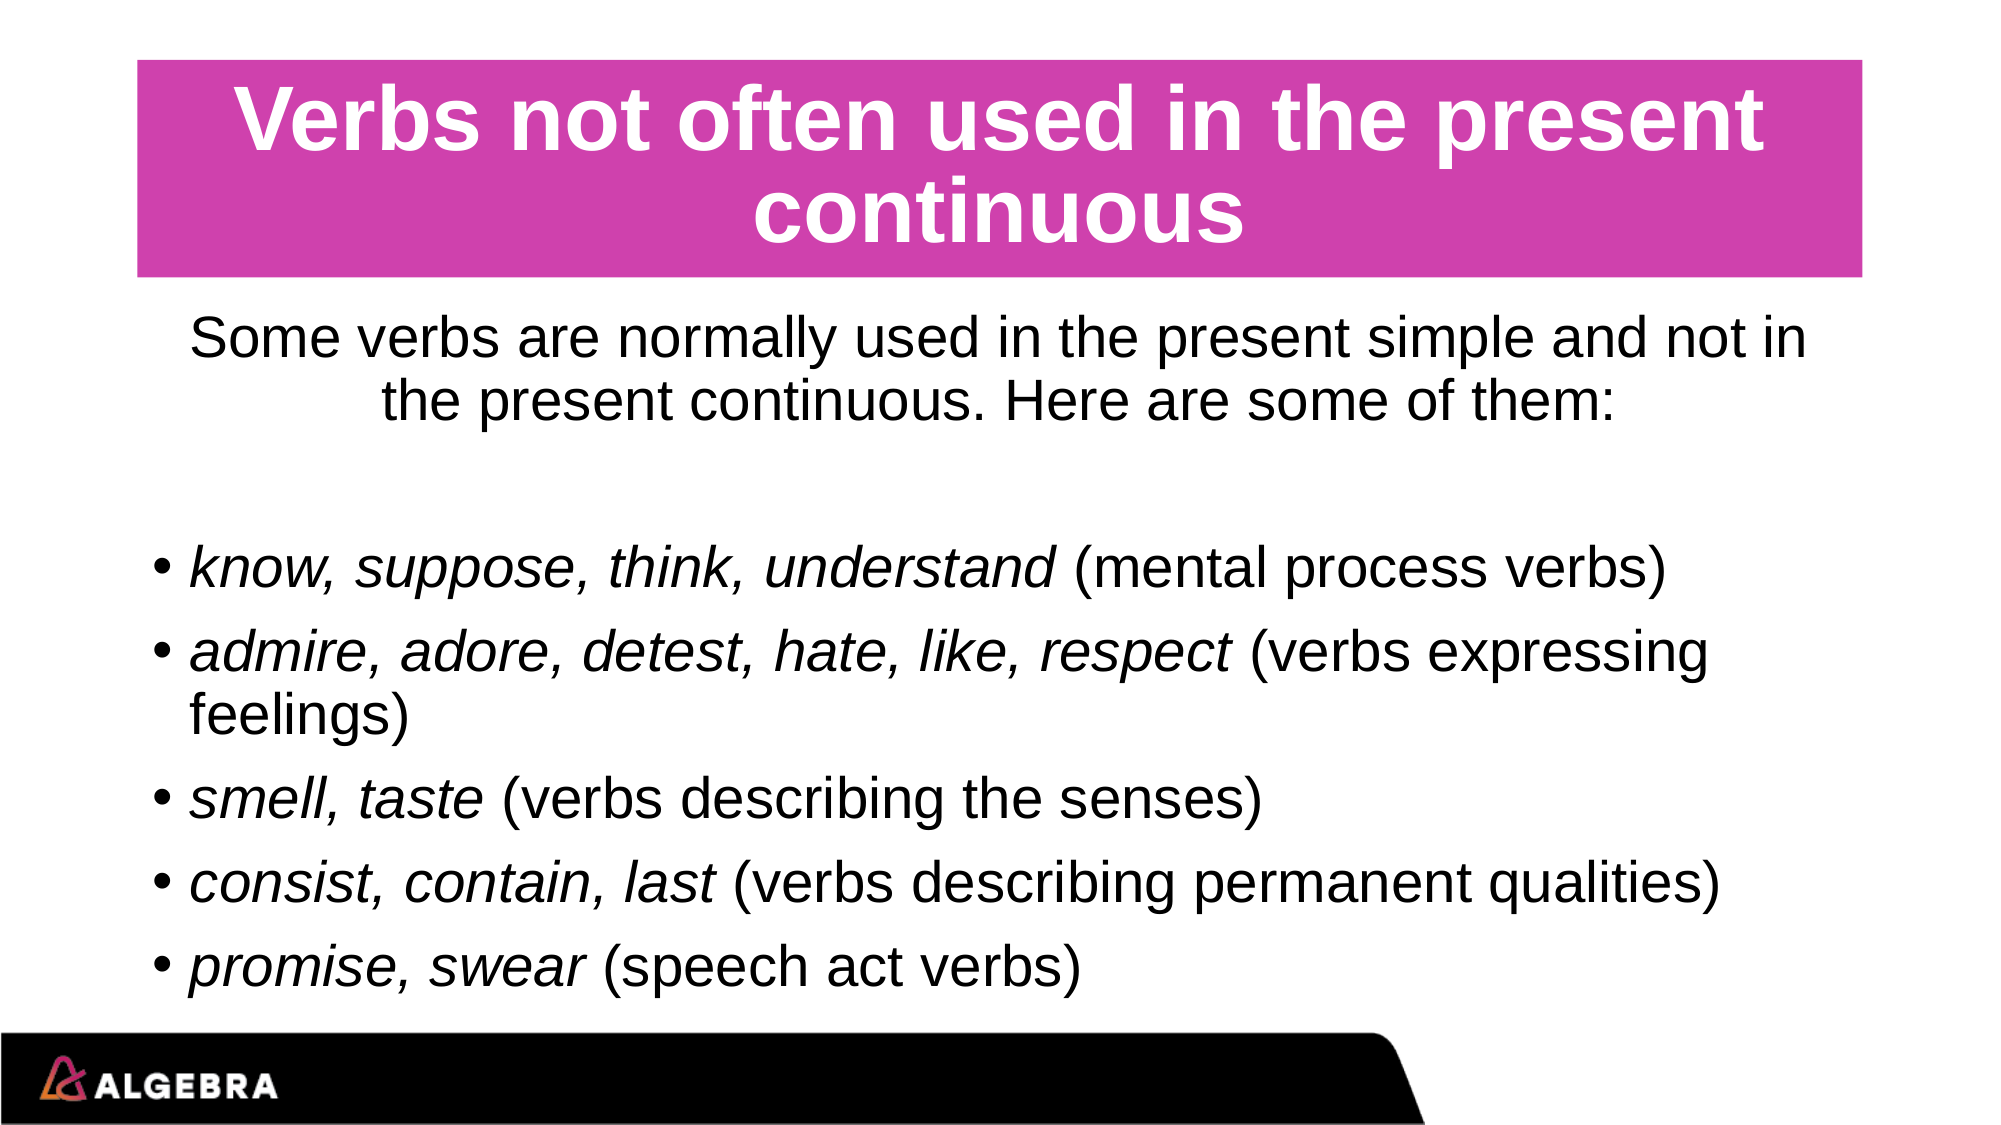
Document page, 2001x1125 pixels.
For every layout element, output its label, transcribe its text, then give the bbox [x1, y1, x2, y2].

picture [0, 1032, 1425, 1125]
list Some verbs are normally used in the present simple and not in the present continuous. Here are some of them: know, suppose, think, understand (mental process verbs) admire, adore, detest, hate, like, respect (verbs expressing feelings) smell, taste (verbs describing the senses) consist, contain, last (verbs describing permanent qualities) promise, swear (speech act verbs) [137, 299, 1863, 1014]
title Verbs not often used in the present continuous [137, 59, 1863, 278]
